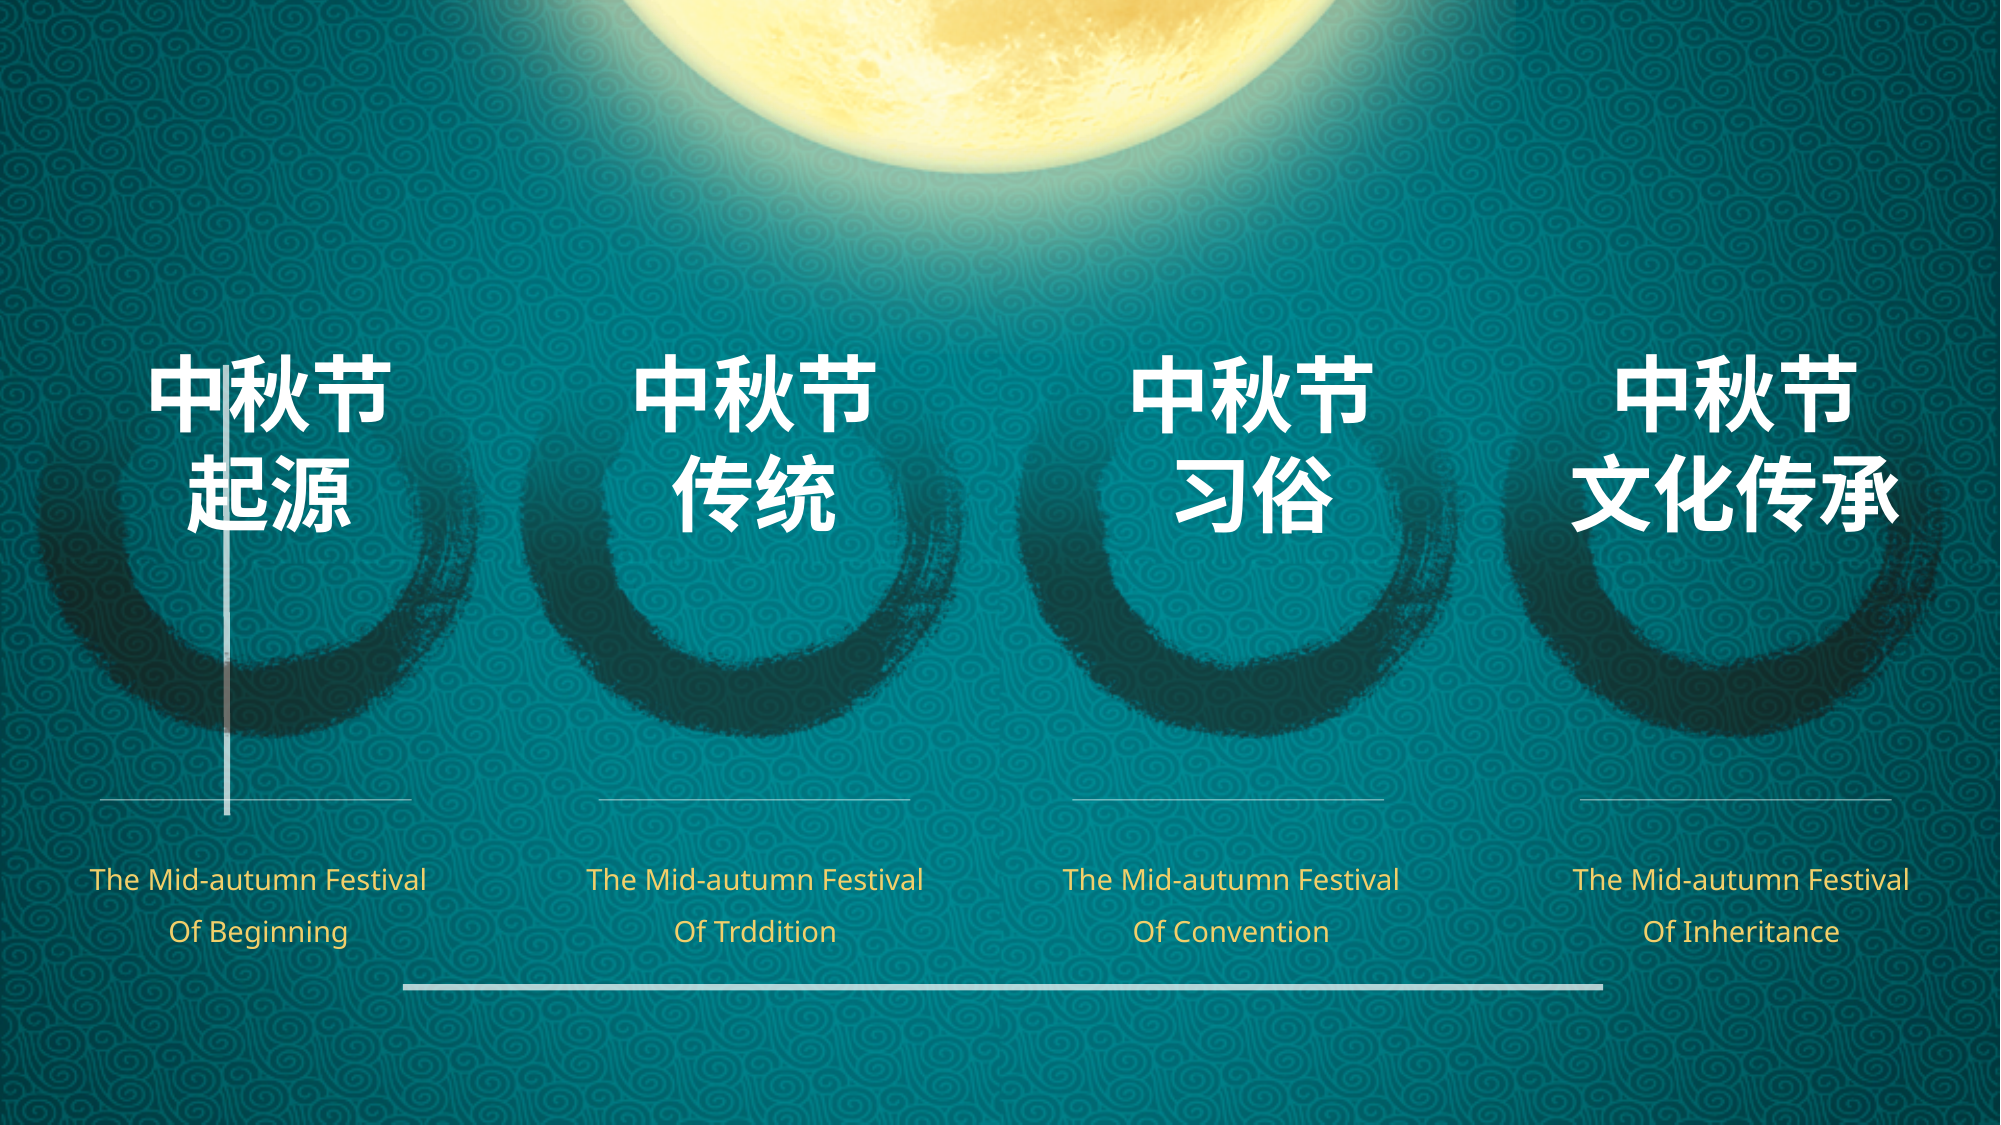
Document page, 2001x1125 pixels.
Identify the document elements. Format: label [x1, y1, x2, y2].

text_box [1046, 799, 1416, 958]
text_box [74, 799, 444, 958]
text_box [570, 799, 940, 958]
picture [0, 0, 2000, 949]
text_box [1556, 799, 1926, 958]
text_box [0, 949, 2000, 1125]
